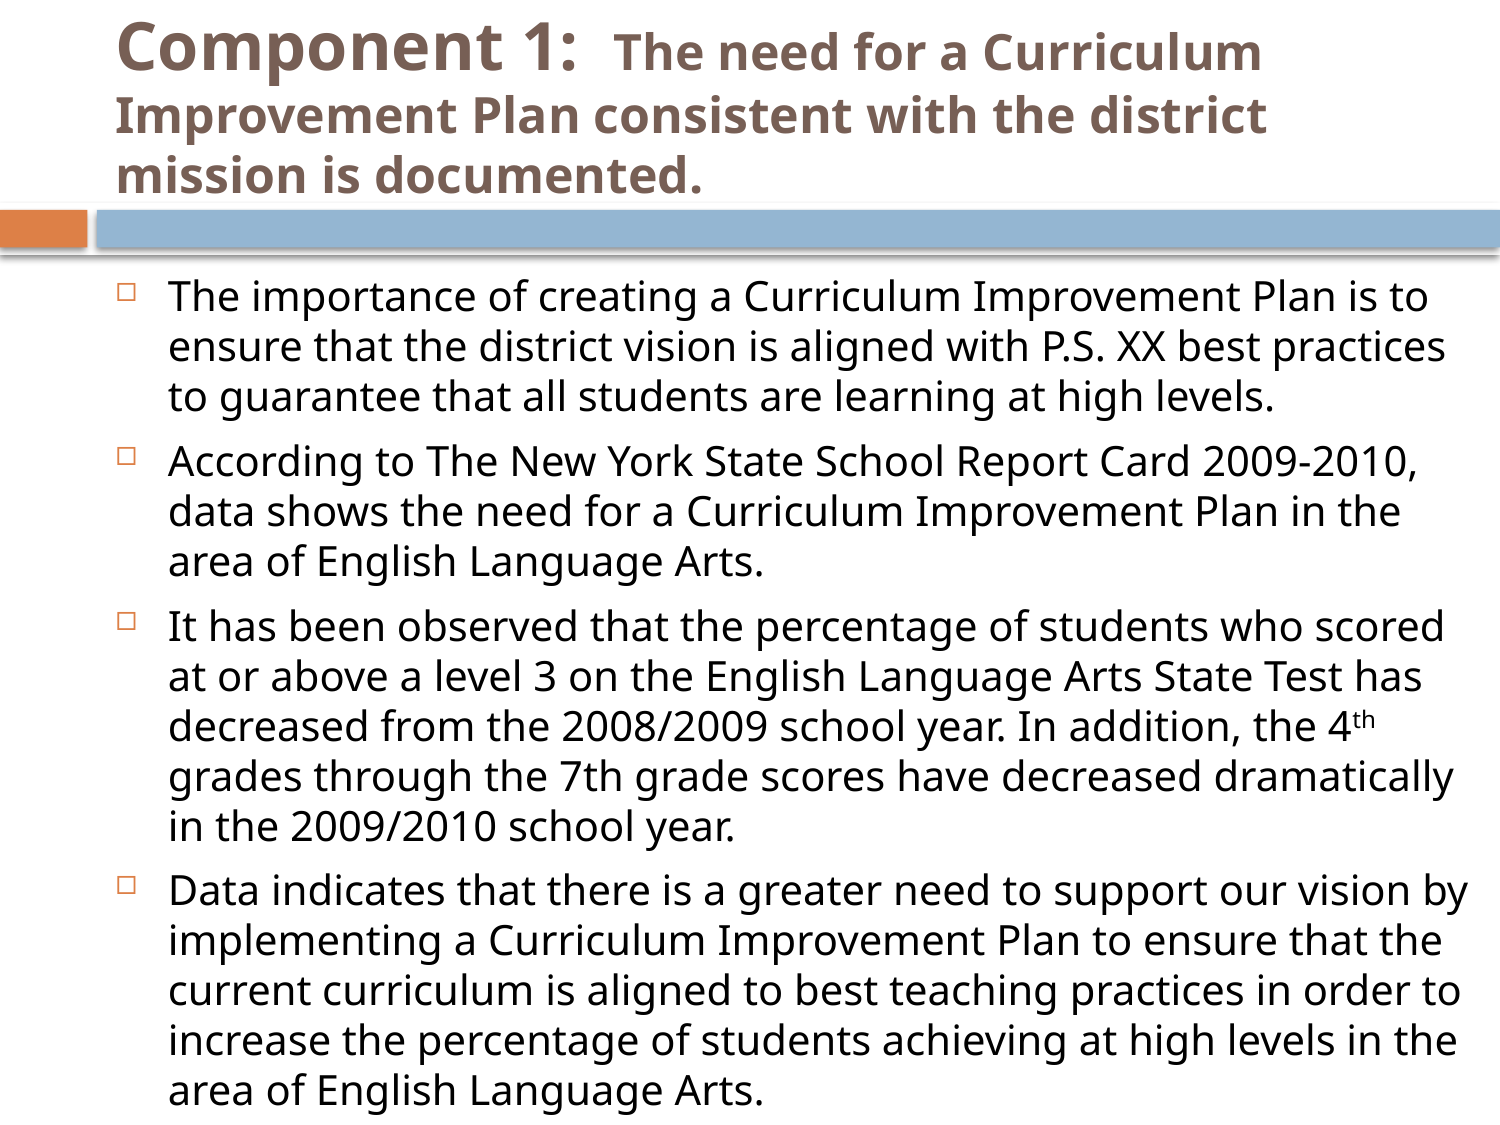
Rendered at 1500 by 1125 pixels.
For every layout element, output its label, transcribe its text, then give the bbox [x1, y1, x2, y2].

list The importance of creating a Curriculum Improvement Plan is to ensure that the district vision is aligned with P.S. XX best practices to guarantee that all students are learning at high levels. According to The New York State School Report Card 2009-2010, data shows the need for a Curriculum Improvement Plan in the area of English Language Arts. It has been observed that the percentage of students who scored at or above a level 3 on the English Language Arts State Test has decreased from the 2008/2009 school year. In addition, the 4th grades through the 7th grade scores have decreased dramatically in the 2009/2010 school year. Data indicates that there is a greater need to support our vision by implementing a Curriculum Improvement Plan to ensure that the current curriculum is aligned to best teaching practices in order to increase the percentage of students achieving at high levels in the area of English Language Arts. [100, 262, 1500, 1088]
title Component 1: The need for a Curriculum Improvement Plan consistent with the district mission is documented. [100, 37, 1439, 201]
